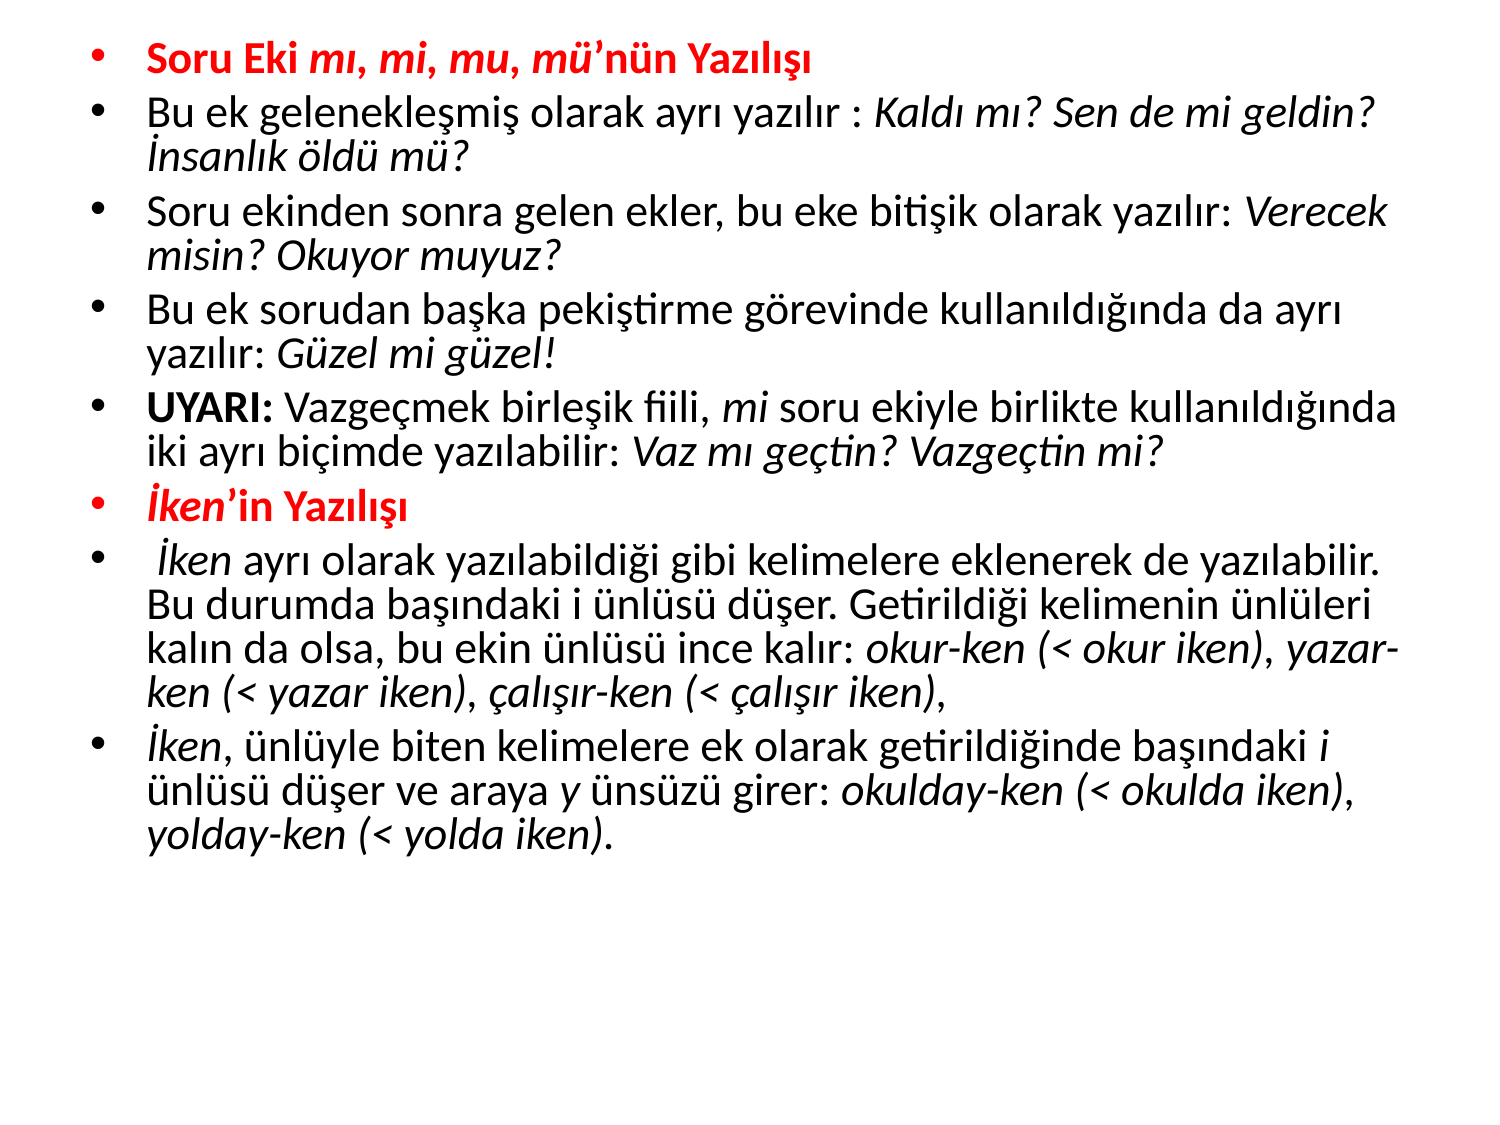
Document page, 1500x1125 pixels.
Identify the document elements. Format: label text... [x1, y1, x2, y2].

list Soru Eki mı, mi, mu, mü’nün Yazılışı Bu ek gelenekleşmiş olarak ayrı yazılır : Kaldı mı? Sen de mi geldin? İnsanlık öldü mü? Soru ekinden sonra gelen ekler, bu eke bitişik olarak yazılır: Verecek misin? Okuyor muyuz? Bu ek sorudan başka pekiştirme görevinde kullanıldığında da ayrı yazılır: Güzel mi güzel! UYARI: Vazgeçmek birleşik fiili, mi soru ekiyle birlikte kullanıldığında iki ayrı biçimde yazılabilir: Vaz mı geçtin? Vazgeçtin mi? İken’in Yazılışı İken ayrı olarak yazılabildiği gibi kelimelere eklenerek de yazılabilir. Bu durumda başındaki i ünlüsü düşer. Getirildiği kelimenin ünlüleri kalın da olsa, bu ekin ünlüsü ince kalır: okur-ken (< okur iken), yazar-ken (< yazar iken), çalışır-ken (< çalışır iken), İken, ünlüyle biten kelimelere ek olarak getirildiğinde başındaki i ünlüsü düşer ve araya y ünsüzü girer: okulday-ken (< okulda iken), yolday-ken (< yolda iken). [74, 30, 1426, 1071]
